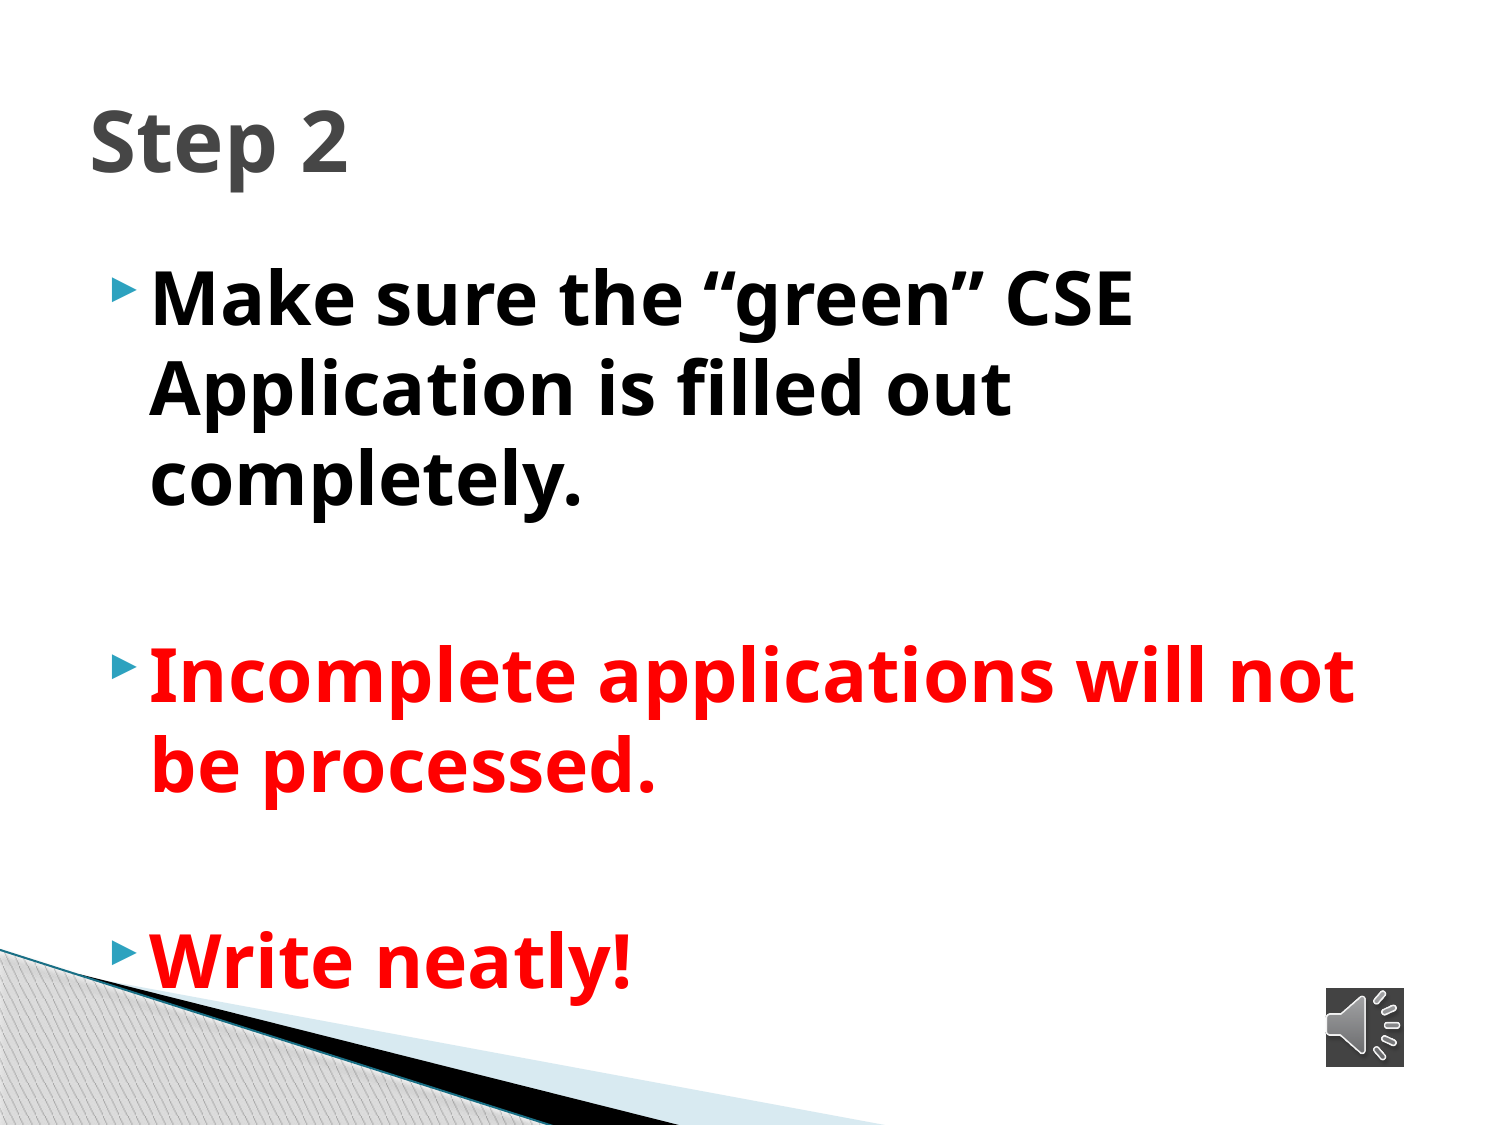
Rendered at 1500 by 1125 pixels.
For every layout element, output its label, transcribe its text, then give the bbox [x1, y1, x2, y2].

picture [1324, 987, 1406, 1068]
title Step 2 [75, 45, 1425, 233]
list Make sure the “green” CSE Application is filled out completely. Incomplete applications will not be processed. Write neatly! [75, 243, 1425, 986]
